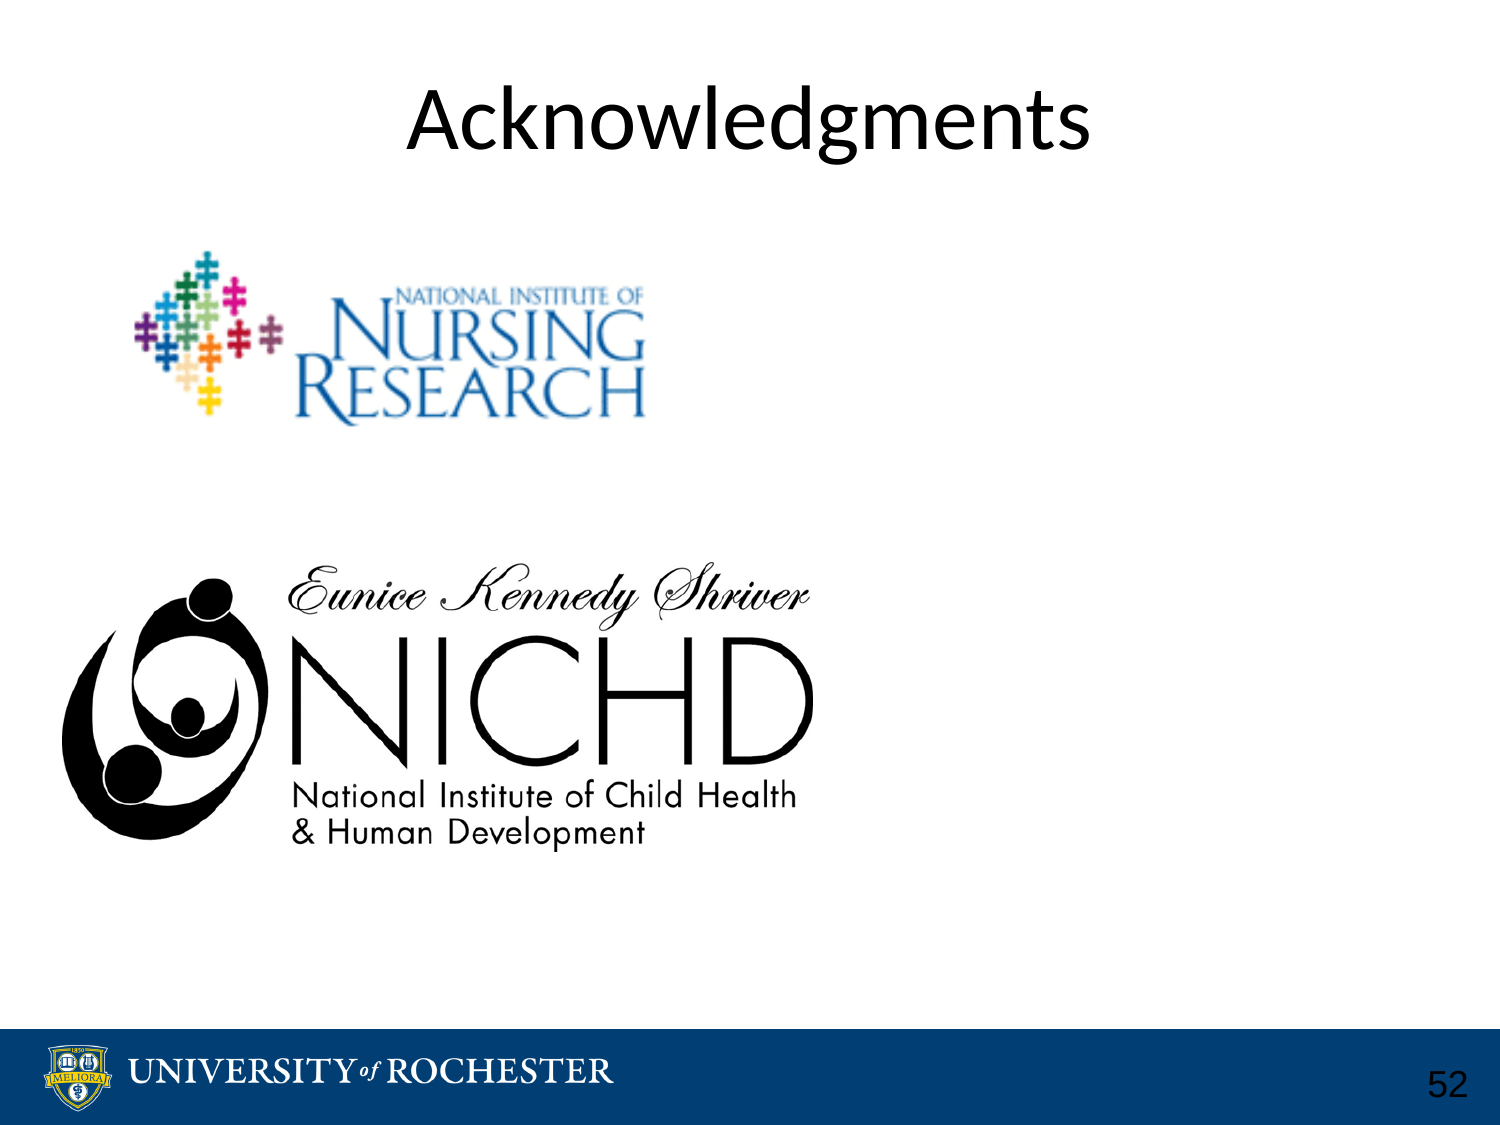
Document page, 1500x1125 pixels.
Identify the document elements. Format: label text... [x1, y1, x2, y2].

picture [0, 1029, 1500, 1125]
picture [62, 562, 813, 852]
picture [74, 224, 726, 458]
slide_number 52 [1412, 1052, 1488, 1113]
title Acknowledgments [112, 37, 1388, 188]
